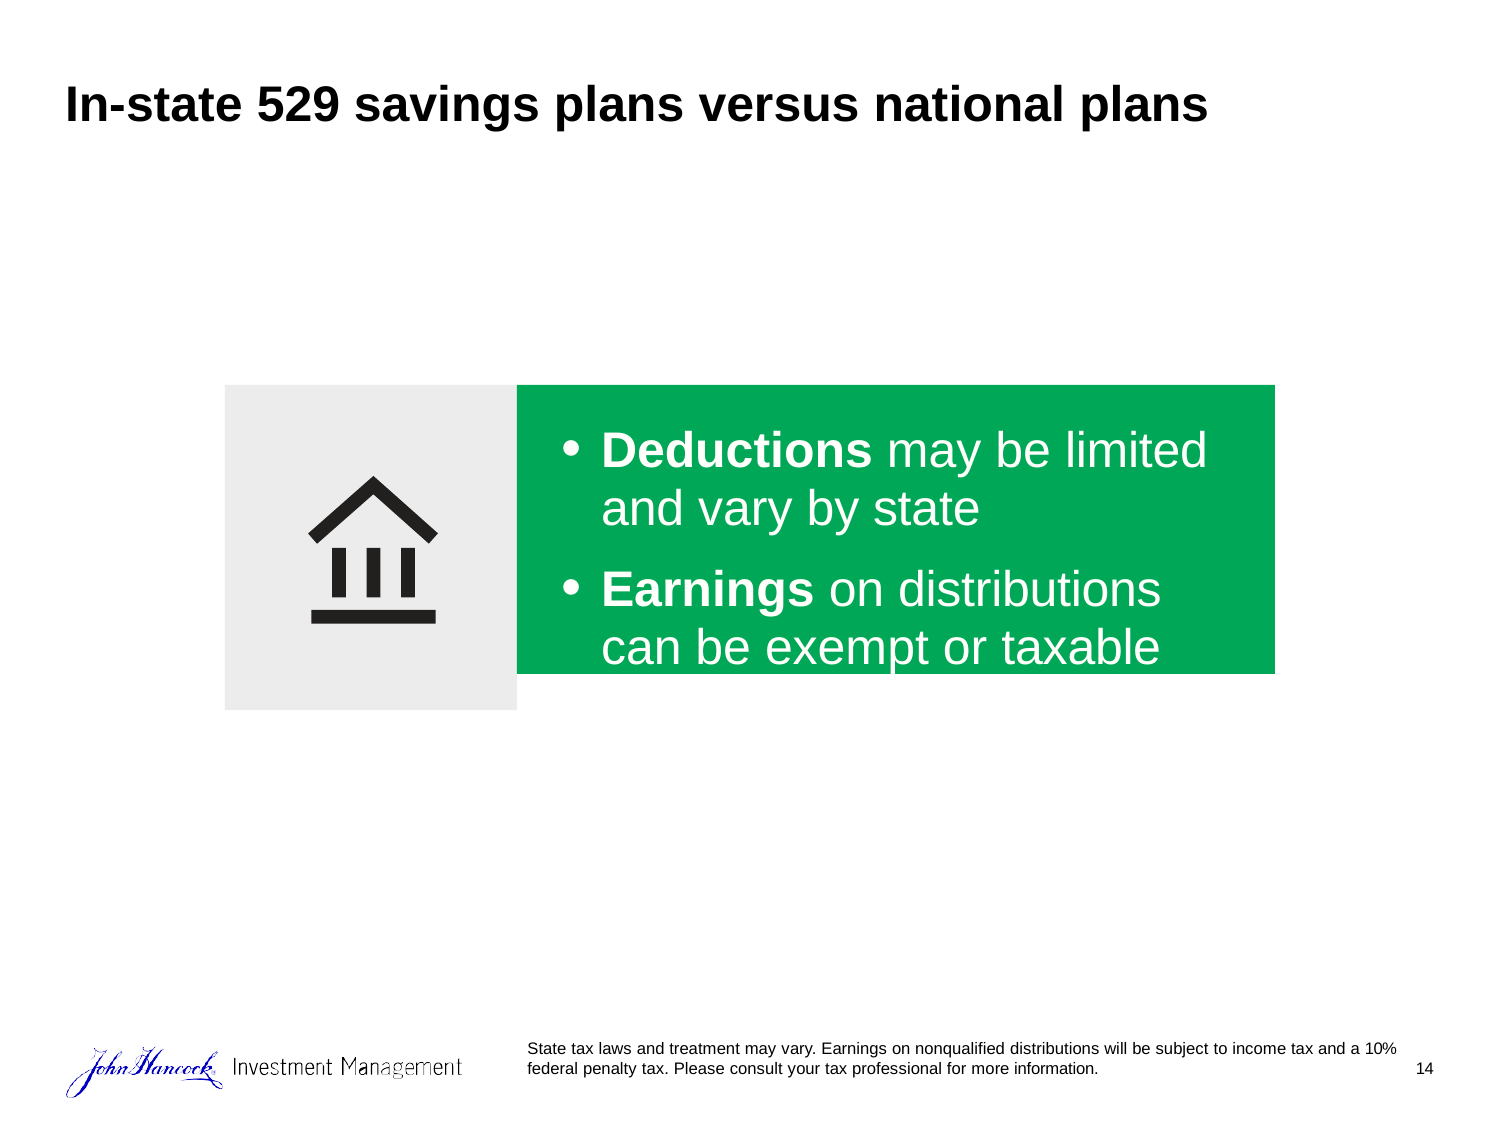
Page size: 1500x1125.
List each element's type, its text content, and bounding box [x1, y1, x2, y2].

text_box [224, 384, 518, 711]
picture [416, 1062, 431, 1075]
picture [381, 1062, 414, 1079]
picture [66, 1046, 223, 1098]
text_box 14 [1413, 1056, 1437, 1078]
text_box State tax laws and treatment may vary. Earnings on nonqualified distributions will be subject to income tax and a 10% federal penalty tax. Please consult your tax professional for more information. [525, 1035, 1401, 1078]
title In-state 529 savings plans versus national plans [63, 69, 1350, 260]
picture [445, 1058, 462, 1075]
picture [342, 1057, 356, 1075]
text_box Deductions may be limited and vary by state Earnings on distributions can be exempt or taxable [518, 384, 1275, 674]
